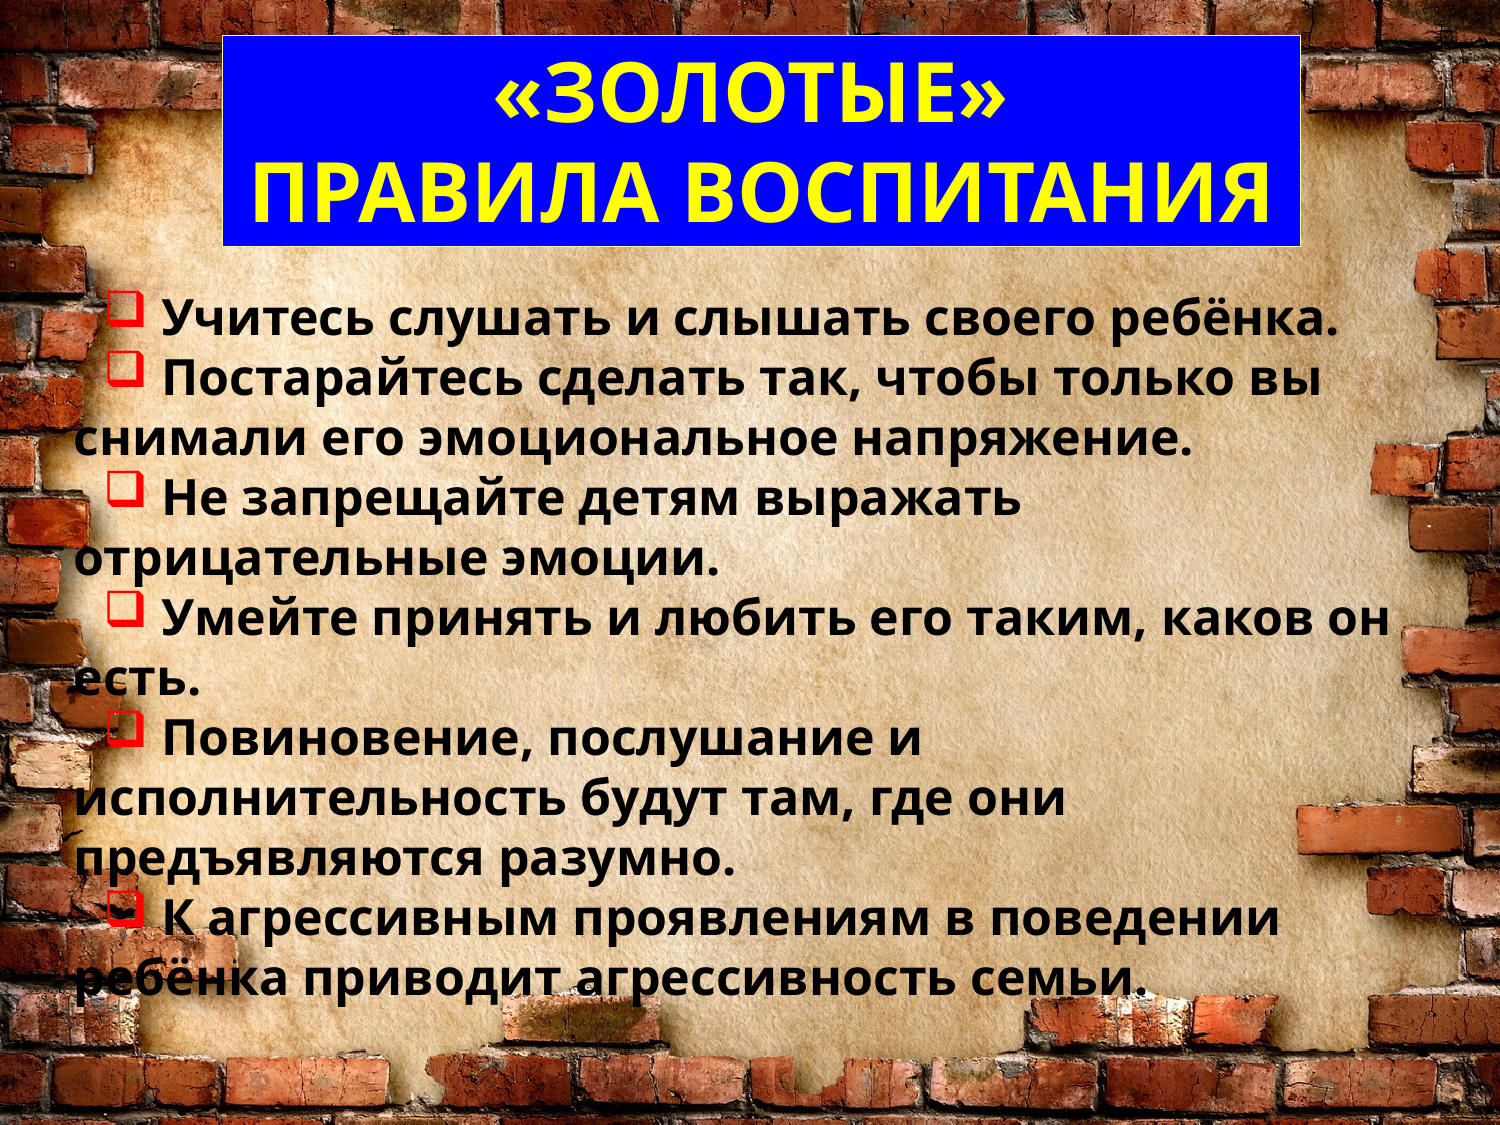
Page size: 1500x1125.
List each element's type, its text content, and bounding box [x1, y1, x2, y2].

title «ЗОЛОТЫЕ» правила воспитания [222, 35, 1301, 247]
picture [0, 0, 1500, 1125]
text_box Учитесь слушать и слышать своего ребёнка. Постарайтесь сделать так, чтобы только вы снимали его эмоциональное напряжение. Не запрещайте детям выражать отрицательные эмоции. Умейте принять и любить его таким, каков он есть. Повиновение, послушание и исполнительность будут там, где они предъявляются разумно. К агрессивным проявлениям в поведении ребёнка приводит агрессивность семьи. [58, 278, 1418, 1013]
